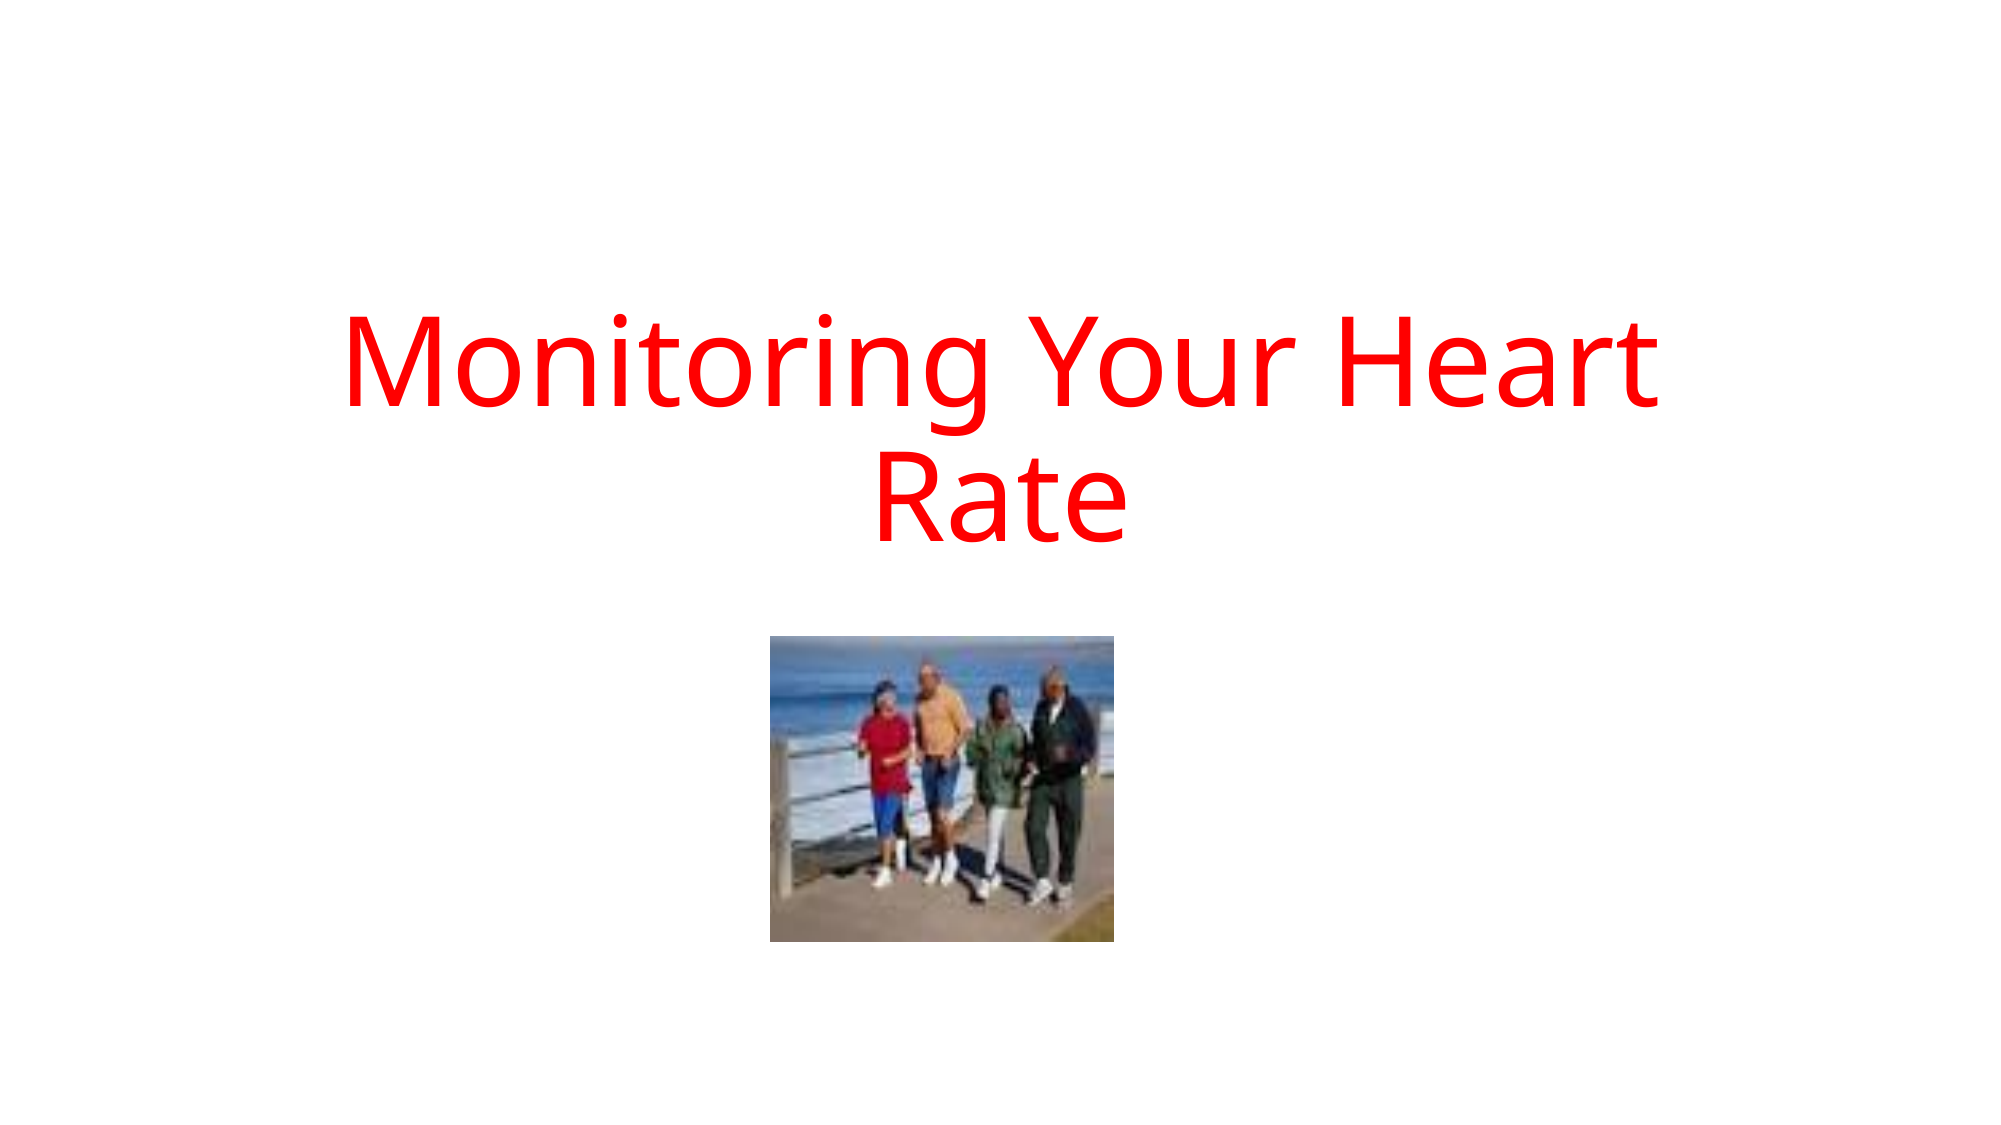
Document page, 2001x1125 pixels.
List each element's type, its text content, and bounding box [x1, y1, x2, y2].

title Monitoring Your Heart Rate [249, 184, 1750, 576]
picture [770, 636, 1114, 942]
